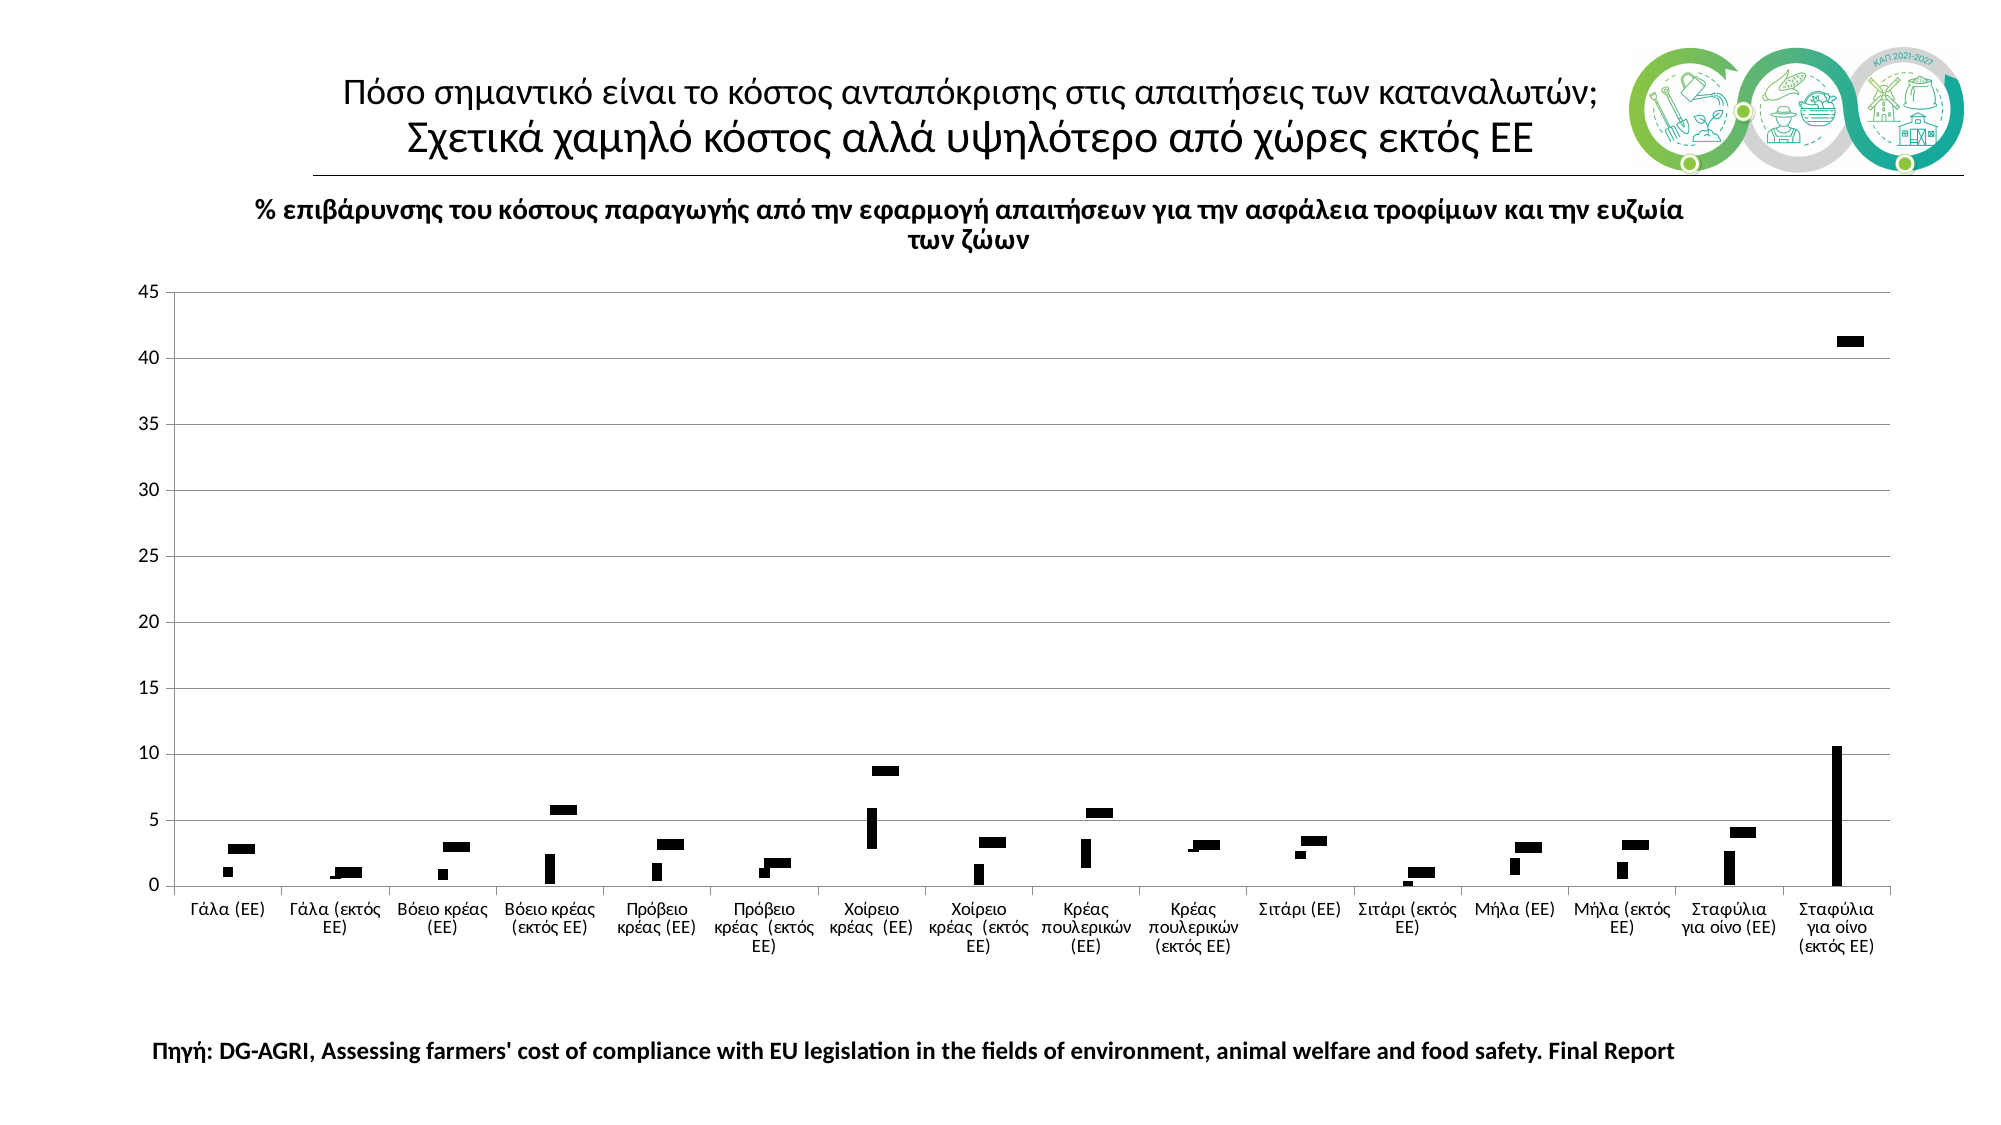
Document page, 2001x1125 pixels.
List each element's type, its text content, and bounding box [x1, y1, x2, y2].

picture [1629, 47, 1964, 175]
title Πόσο σημαντικό είναι το κόστος ανταπόκρισης στις απαιτήσεις των καταναλωτών; Σχετικά χαμηλό κόστος αλλά υψηλότερο από χώρες εκτός ΕΕ [312, 59, 1630, 165]
chart [101, 165, 1940, 974]
list Πηγή: DG-AGRI, Assessing farmers' cost of compliance with EU legislation in the fields of environment, animal welfare and food safety. Final Report [137, 1030, 1867, 1084]
